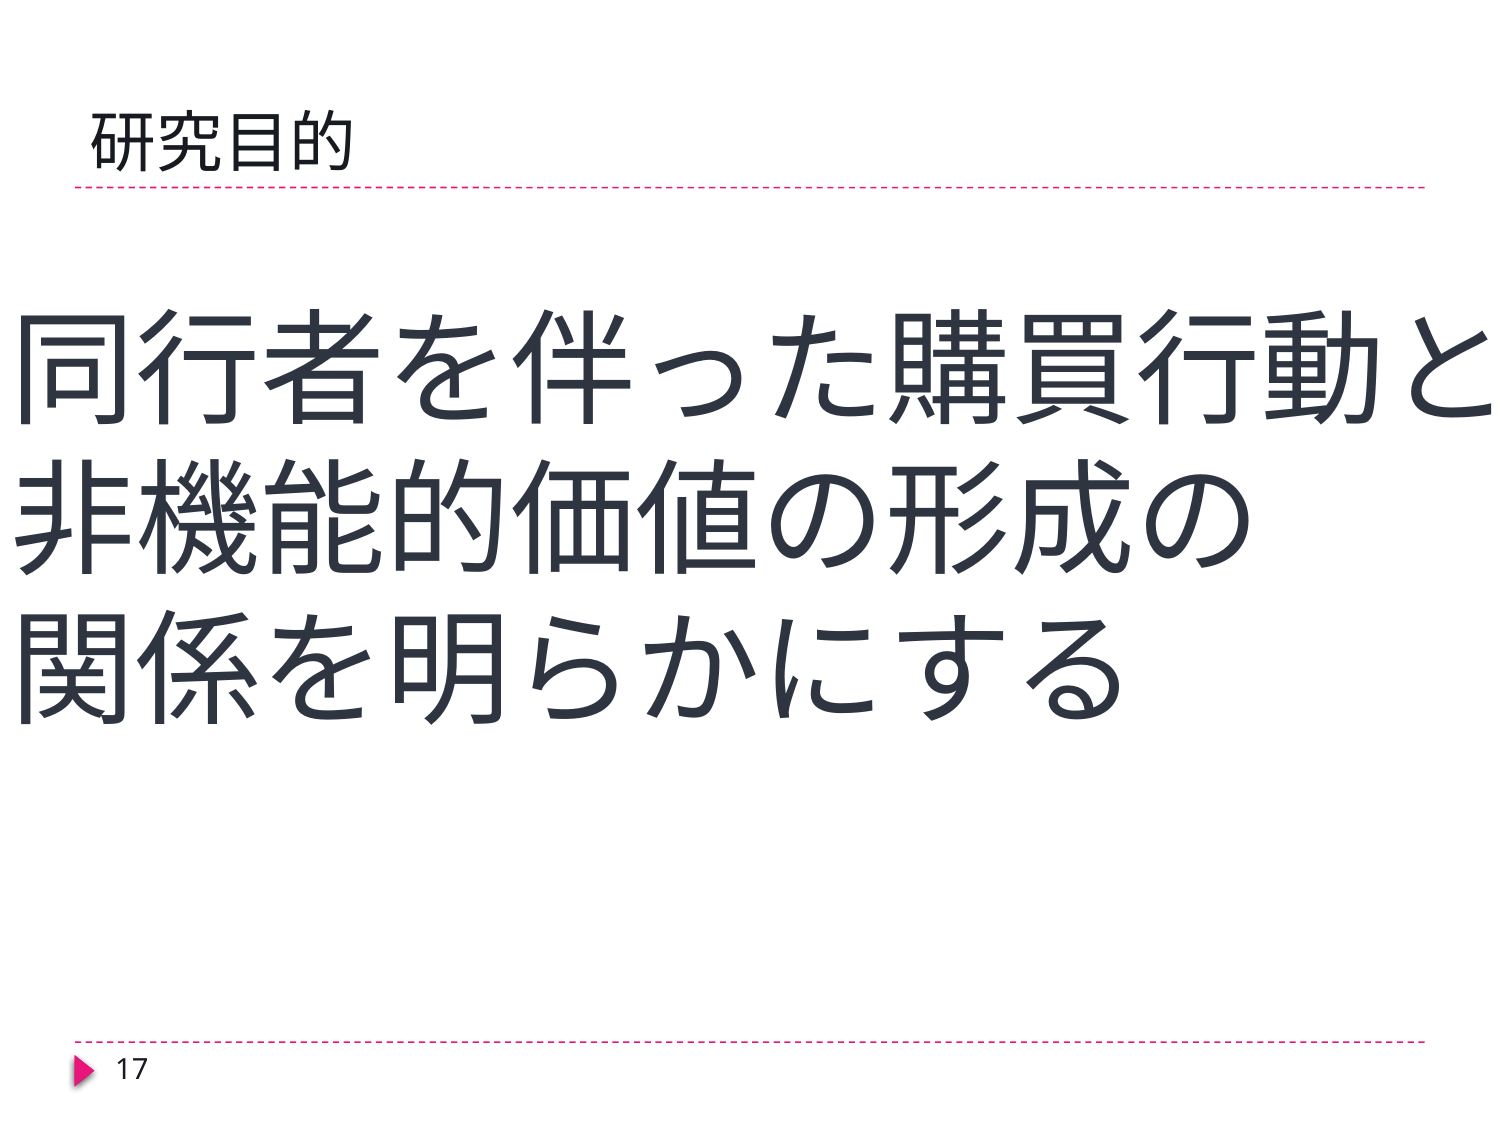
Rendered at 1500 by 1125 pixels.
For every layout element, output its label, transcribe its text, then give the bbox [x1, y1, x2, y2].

slide_number 17 [100, 1042, 426, 1103]
text_box 同行者を伴った購買行動と 非機能的価値の形成の 関係を明らかにする [0, 281, 1500, 747]
title 研究目的 [75, 37, 1425, 188]
